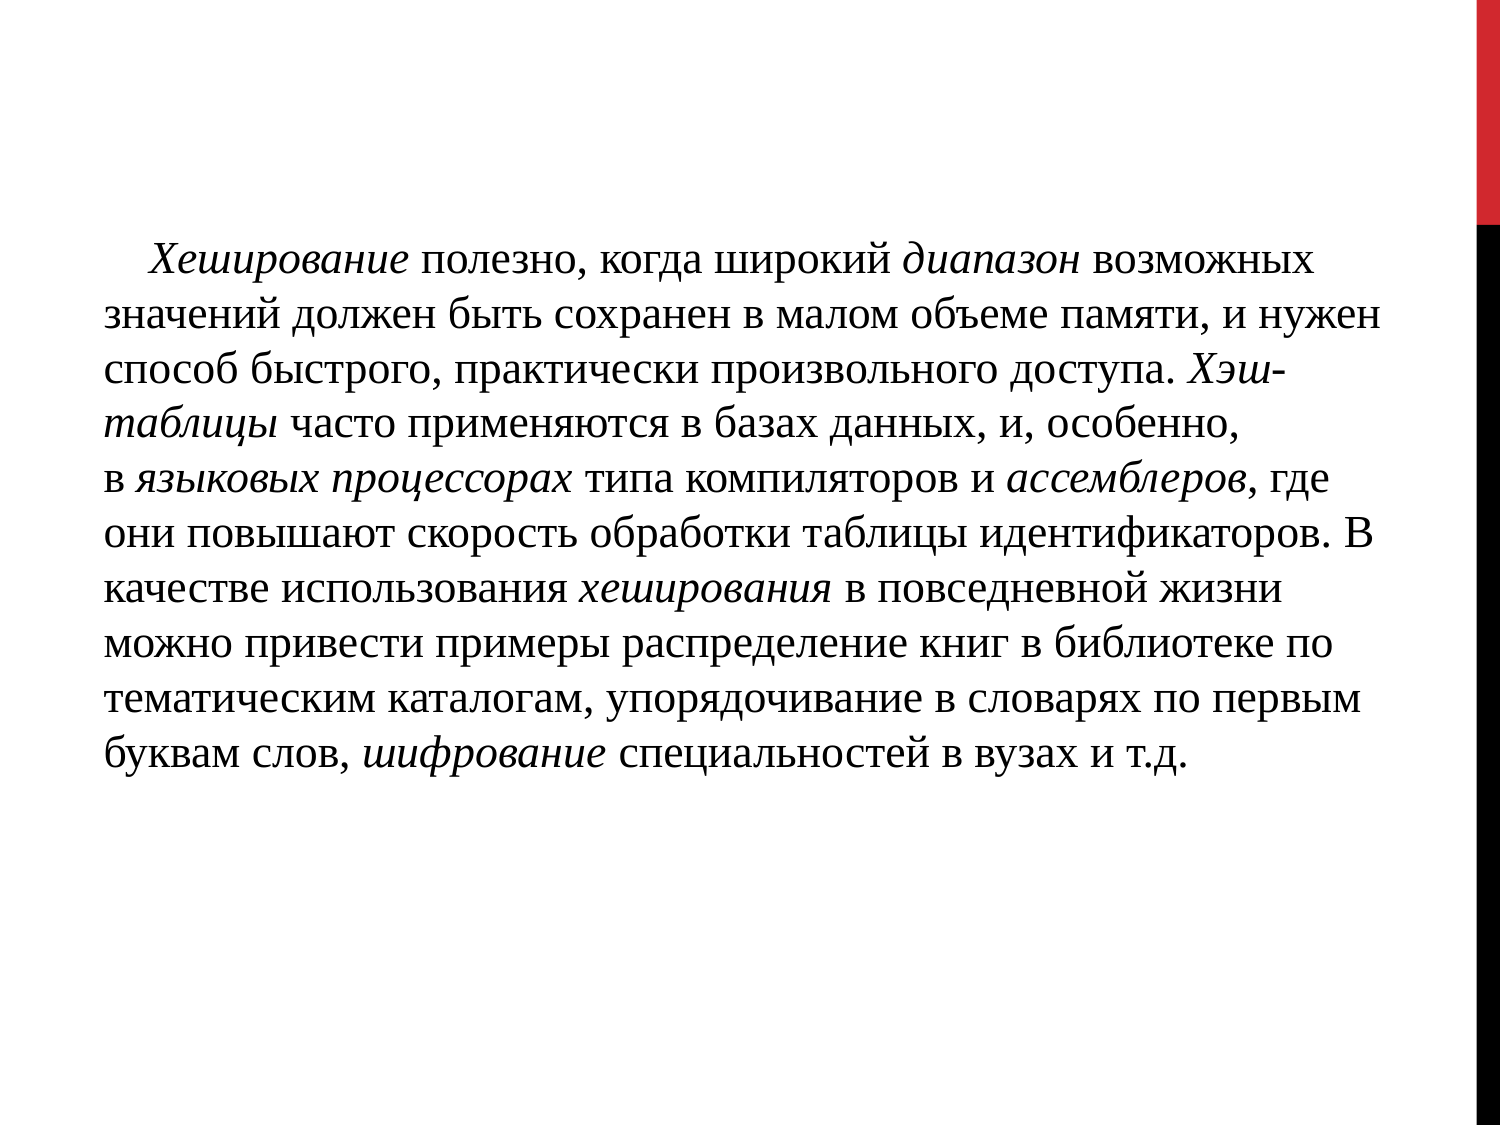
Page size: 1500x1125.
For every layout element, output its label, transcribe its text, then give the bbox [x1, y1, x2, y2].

list Хеширование полезно, когда широкий диапазон возможных значений должен быть сохранен в малом объеме памяти, и нужен способ быстрого, практически произвольного доступа. Хэш-таблицы часто применяются в базах данных, и, особенно, в языковых процессорах типа компиляторов и ассемблеров, где они повышают скорость обработки таблицы идентификаторов. В качестве использования хеширования в повседневной жизни можно привести примеры распределение книг в библиотеке по тематическим каталогам, упорядочивание в словарях по первым буквам слов, шифрование специальностей в вузах и т.д. [88, 219, 1424, 982]
